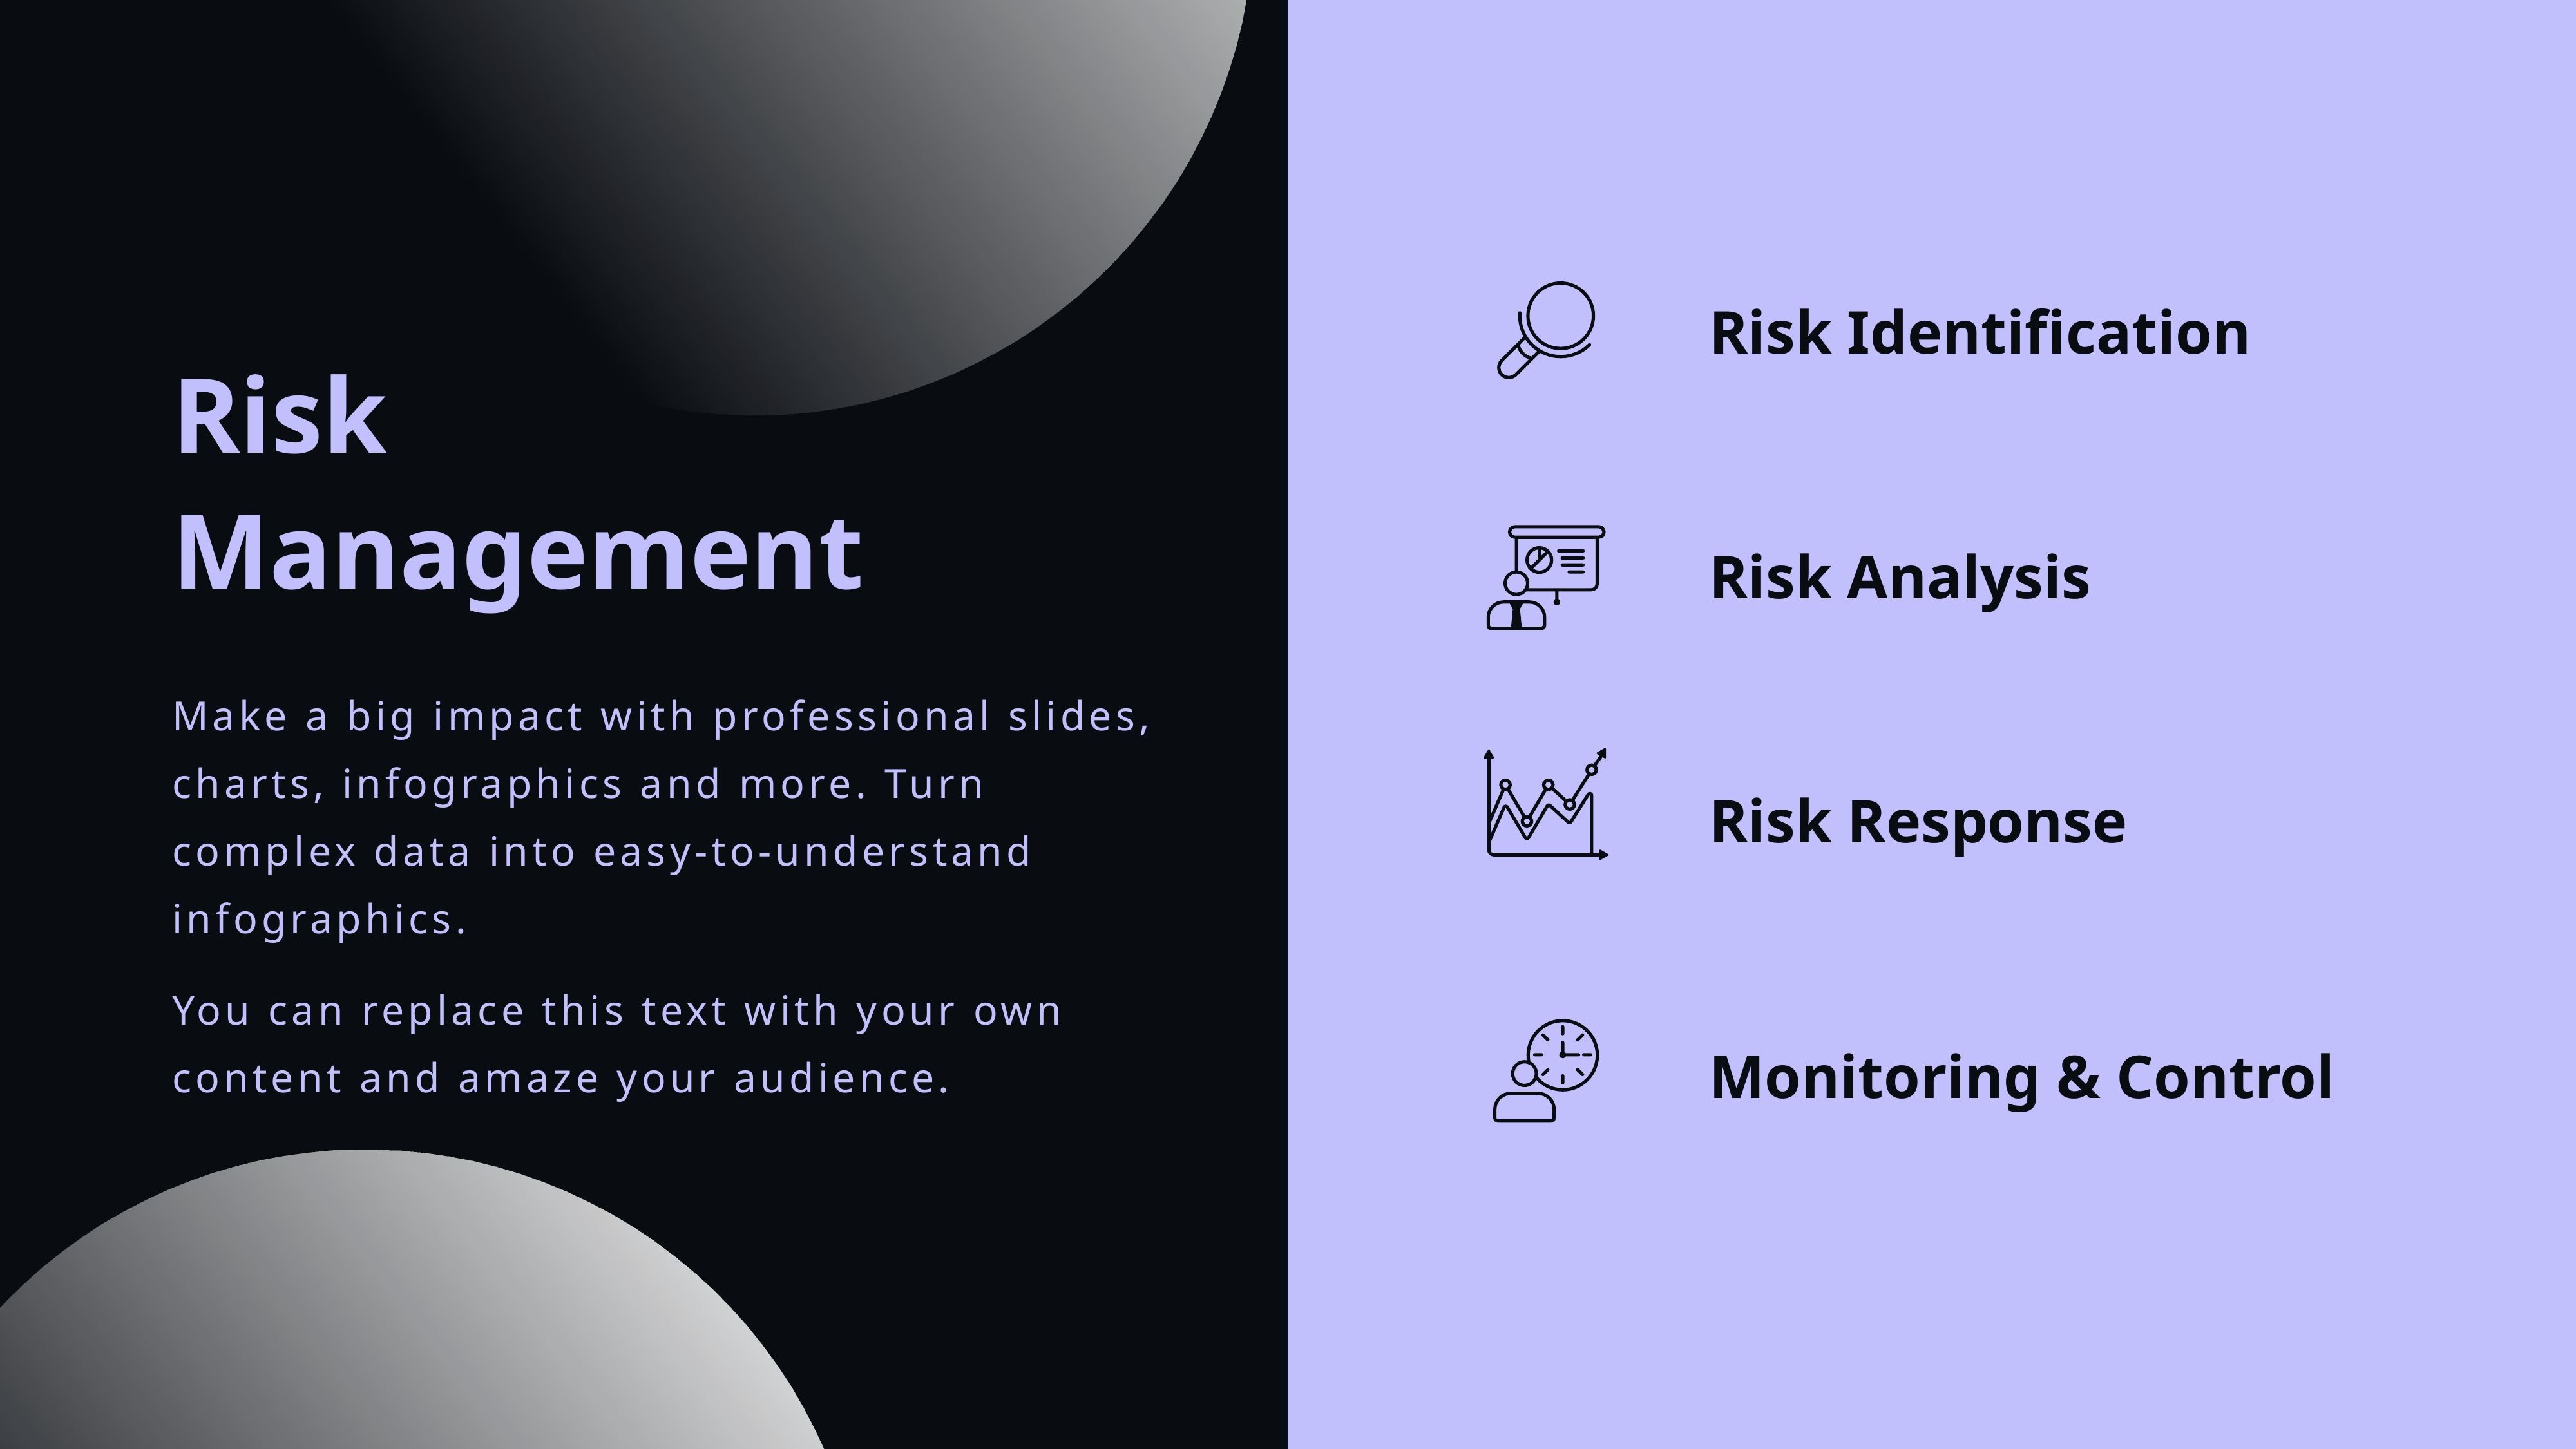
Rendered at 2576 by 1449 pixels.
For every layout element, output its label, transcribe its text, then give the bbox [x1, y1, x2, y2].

text_box Risk Response [1699, 772, 2416, 860]
text_box [1493, 1092, 1556, 1123]
text_box [1287, 0, 2576, 1449]
text_box [1511, 1019, 1599, 1092]
text_box Risk Management [162, 332, 1030, 615]
text_box [1486, 600, 1547, 630]
text_box [1503, 525, 1606, 606]
text_box Make a big impact with professional slides, charts, infographics and more. Turn complex data into easy-to-understand infographics. You can replace this text with your own content and amaze your audience. [162, 666, 1200, 1106]
text_box Risk Identification [1699, 283, 2416, 371]
text_box [1497, 311, 1592, 379]
text_box Risk Analysis [1699, 527, 2416, 616]
text_box [260, 0, 1246, 332]
text_box [1484, 748, 1609, 860]
text_box [1526, 281, 1596, 350]
text_box [0, 1149, 824, 1449]
text_box Monitoring & Control [1699, 1027, 2416, 1115]
